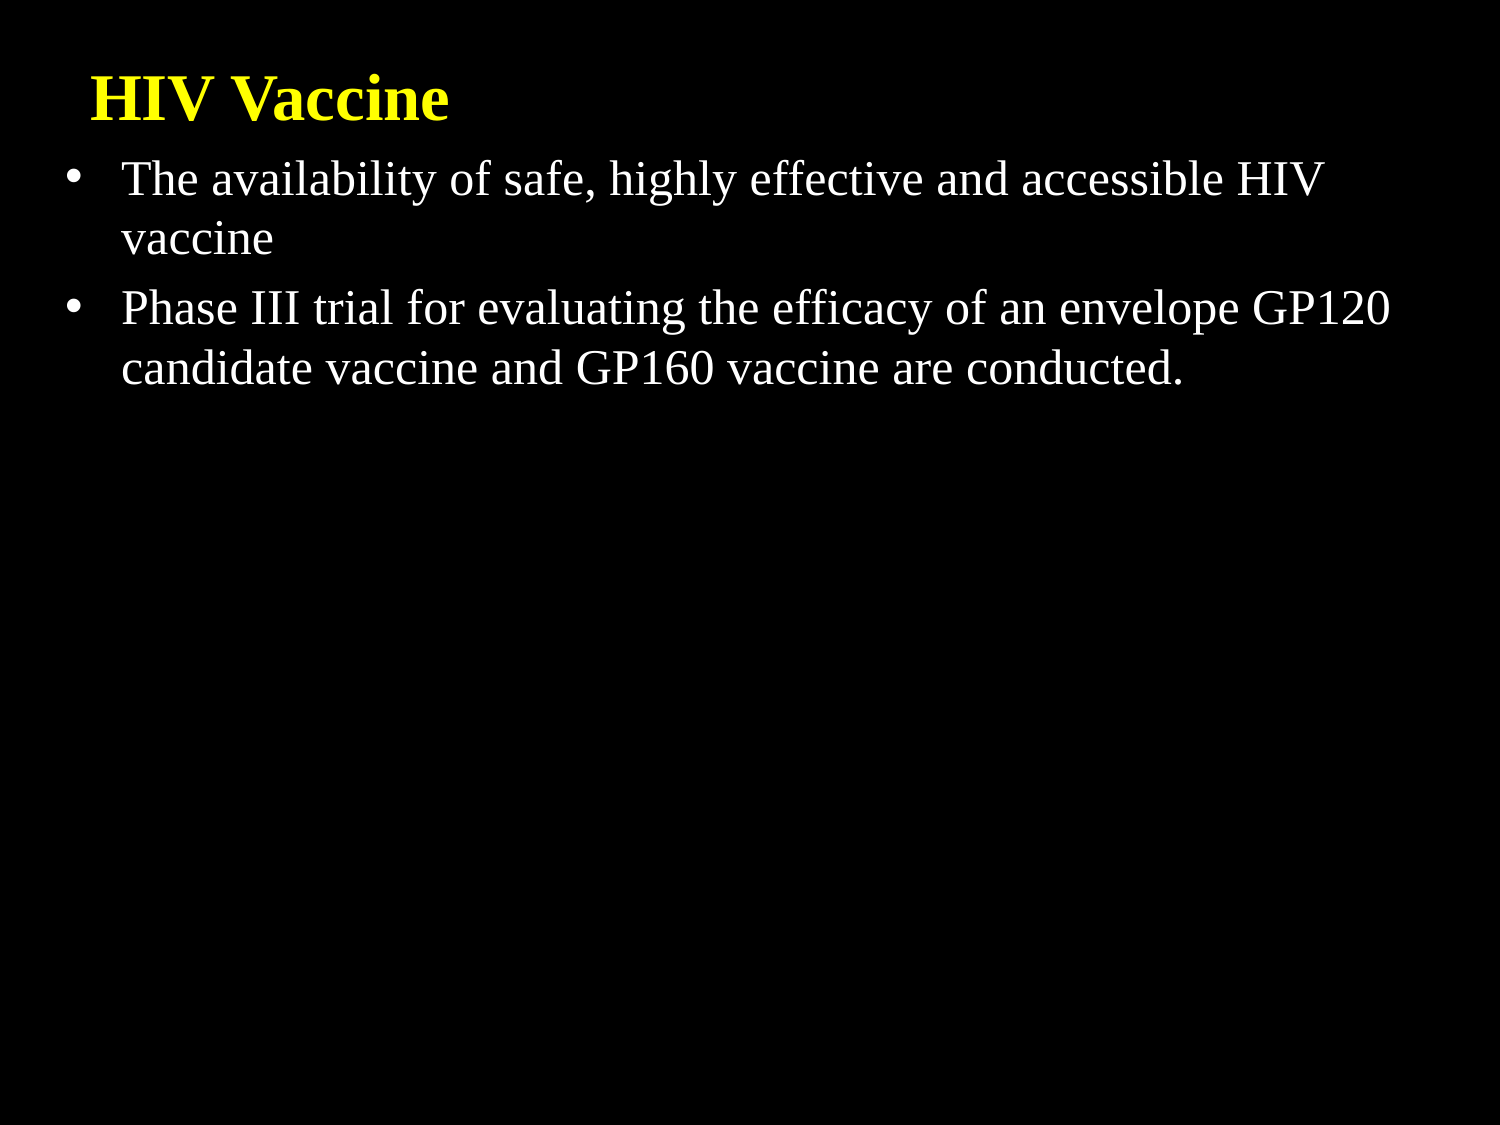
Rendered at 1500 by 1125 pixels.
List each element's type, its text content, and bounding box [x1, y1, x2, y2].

list The availability of safe, highly effective and accessible HIV vaccine Phase III trial for evaluating the efficacy of an envelope GP120 candidate vaccine and GP160 vaccine are conducted. [50, 137, 1450, 1075]
title HIV Vaccine [75, 24, 1425, 137]
